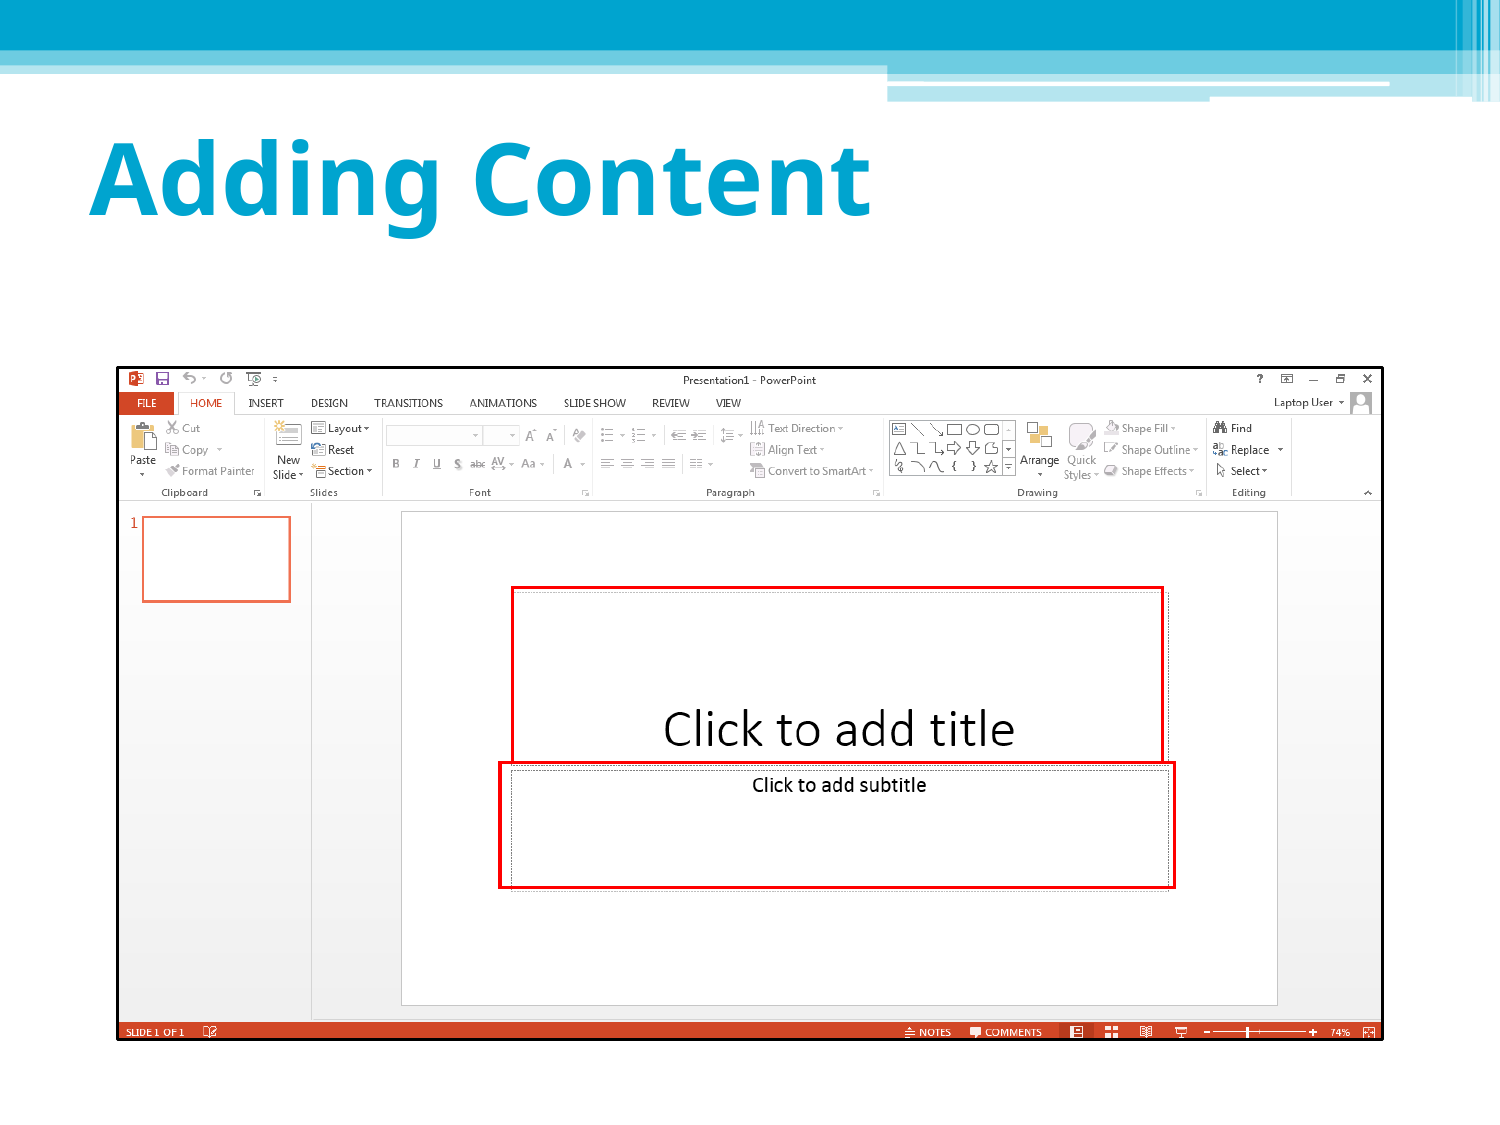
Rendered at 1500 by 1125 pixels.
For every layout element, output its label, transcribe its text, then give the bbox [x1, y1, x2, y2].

title Adding Content [75, 87, 1425, 263]
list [119, 368, 1381, 1038]
